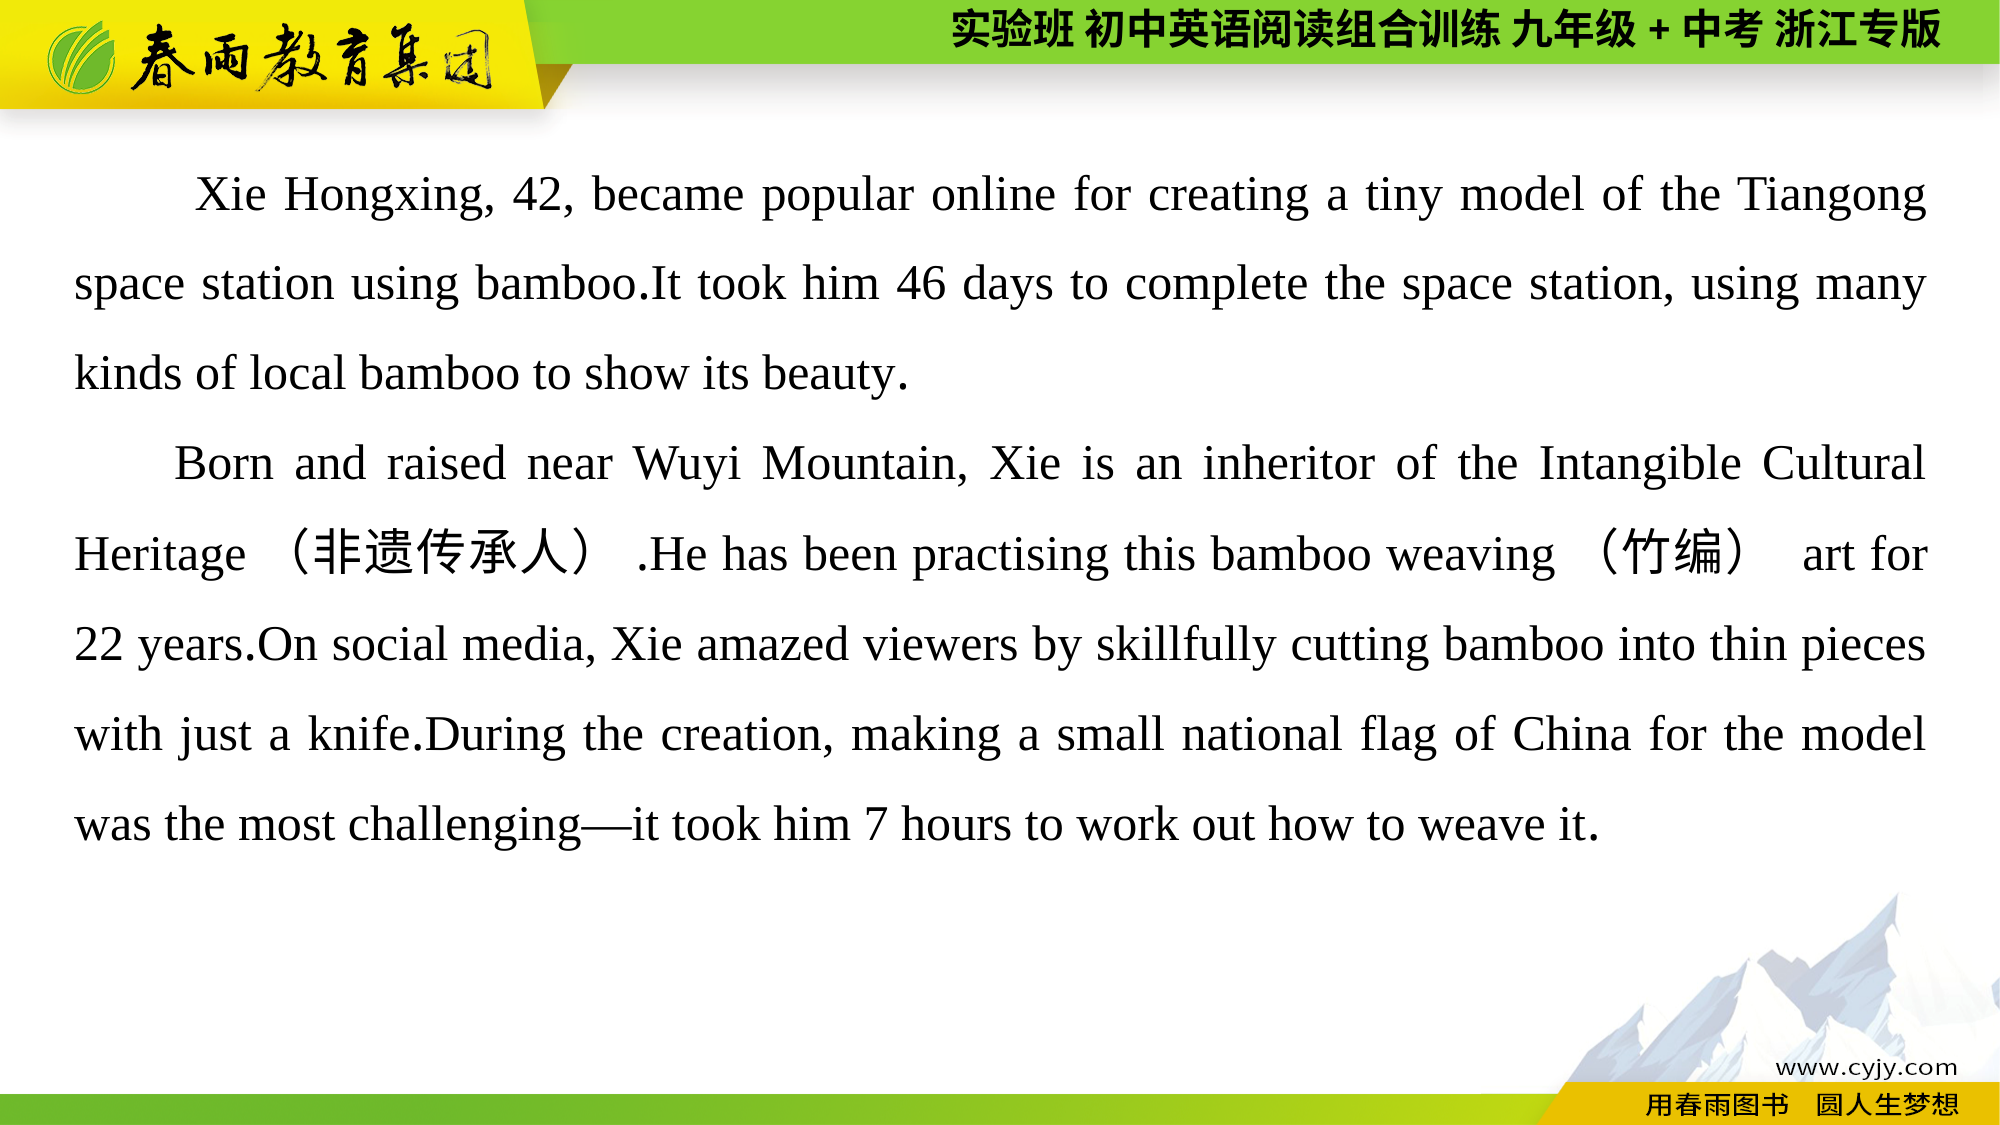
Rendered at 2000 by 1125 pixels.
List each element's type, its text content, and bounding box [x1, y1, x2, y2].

list Xie Hongxing, 42, became popular online for creating a tiny model of the Tiangong space station using bamboo.It took him 46 days to complete the space station, using many kinds of local bamboo to show its beauty. Born and raised near Wuyi Mountain, Xie is an inheritor of the Intangible Cultural Heritage（非遗传承人）.He has been practising this bamboo weaving（竹编） art for 22 years.On social media, Xie amazed viewers by skillfully cutting bamboo into thin pieces with just a knife.During the creation, making a small national flag of China for the model was the most challenging—it took him 7 hours to work out how to weave it. [59, 122, 1944, 854]
picture [0, 0, 2000, 1125]
